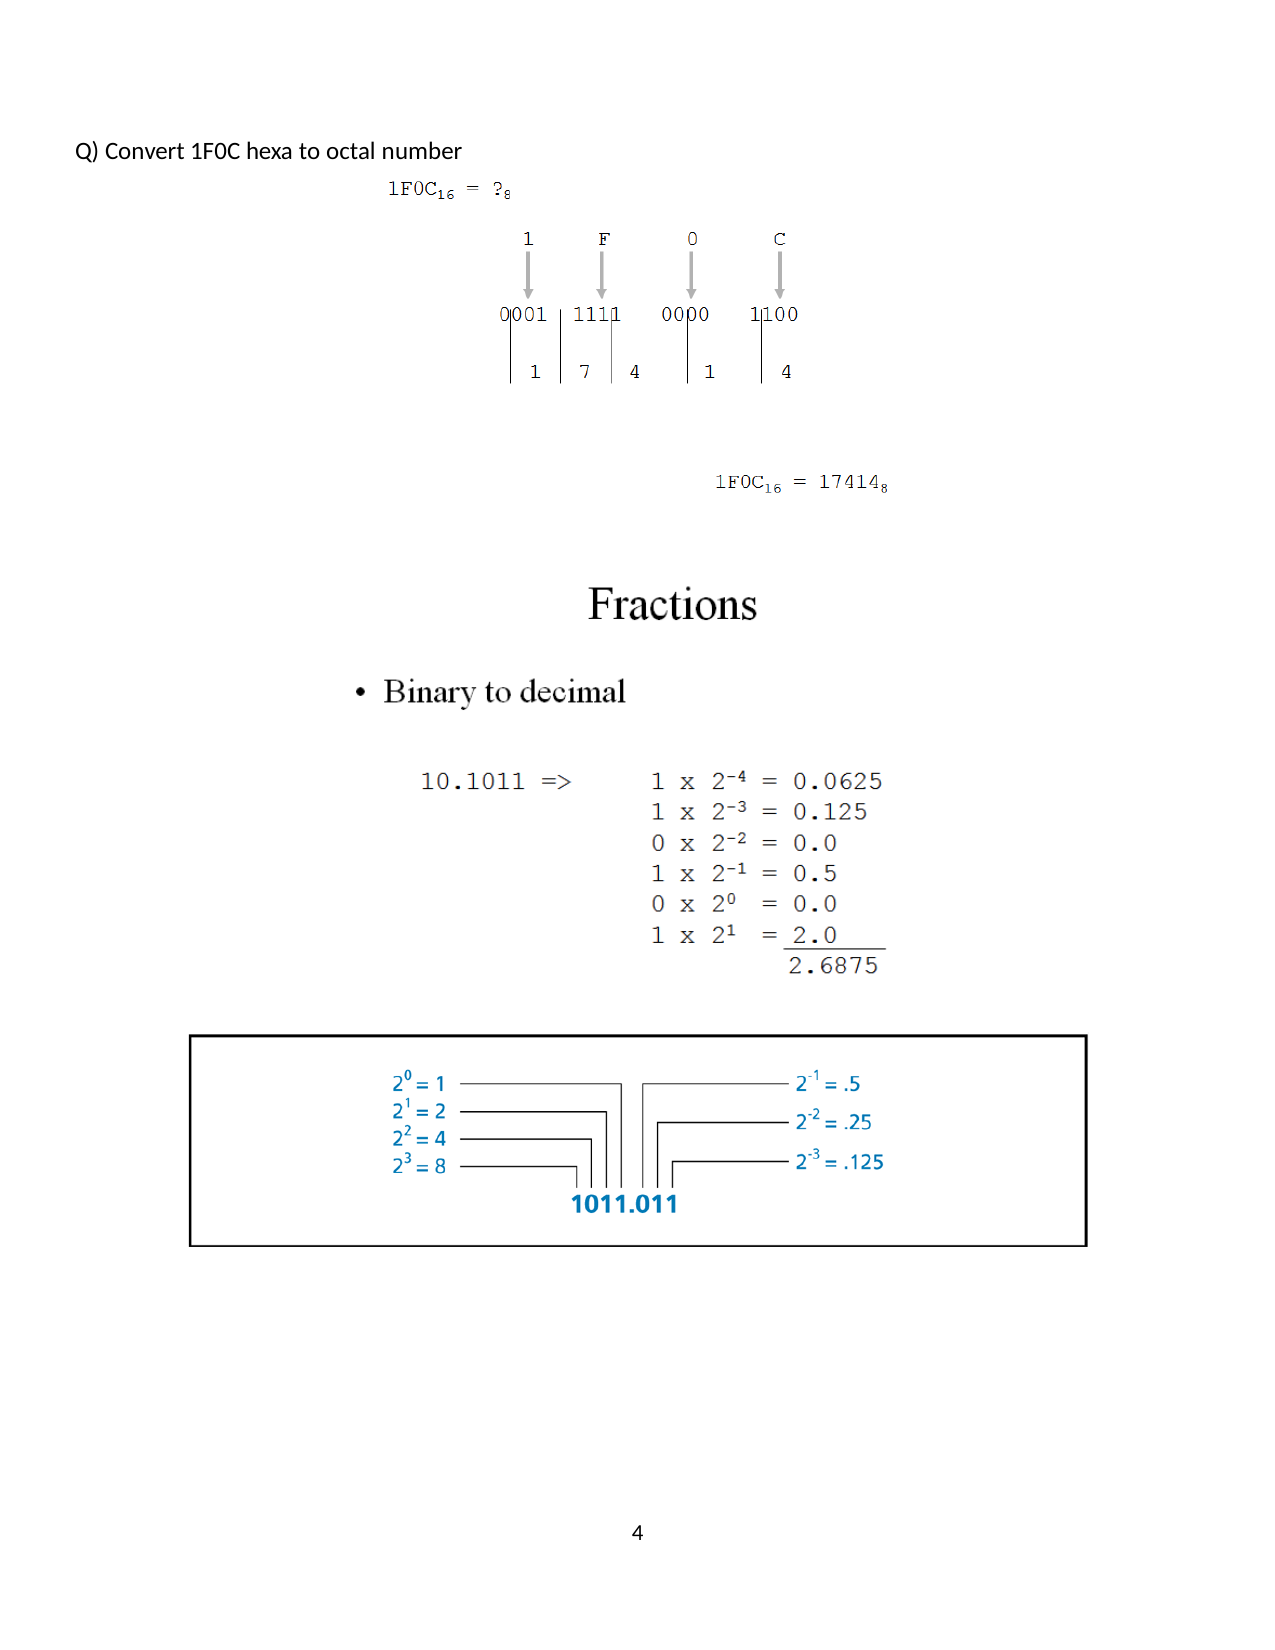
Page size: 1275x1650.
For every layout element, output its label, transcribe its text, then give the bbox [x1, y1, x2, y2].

text_box Q) Convert 1F0C hexa to octal number [72, 134, 467, 165]
text_box [328, 580, 950, 982]
text_box [188, 1032, 1089, 1247]
slide_number 4 [627, 1517, 648, 1546]
text_box [385, 166, 892, 500]
